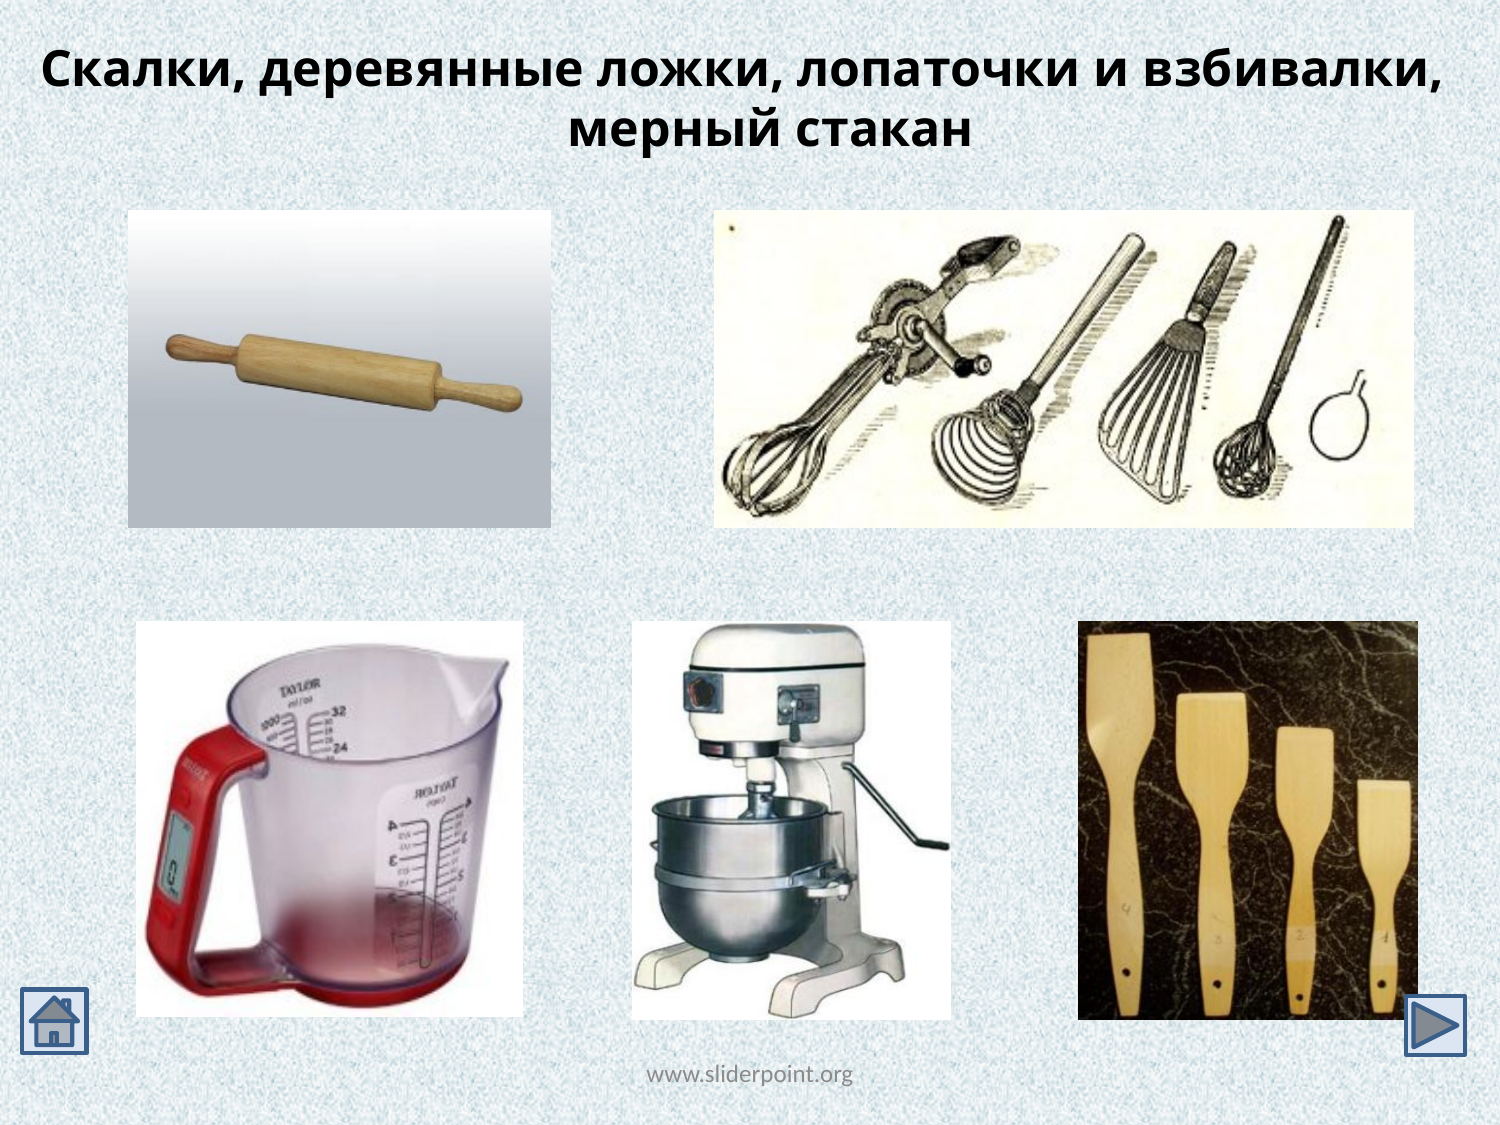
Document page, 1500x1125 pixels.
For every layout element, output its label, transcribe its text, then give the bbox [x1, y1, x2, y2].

list Скалки, деревянные ложки, лопаточки и взбивалки, мерный стакан [21, 29, 1464, 188]
picture [0, 0, 1500, 1125]
text_box [20, 987, 89, 1055]
text_box [70, 562, 1421, 642]
text_box [1404, 994, 1467, 1057]
footer www.sliderpoint.org [512, 1042, 988, 1103]
